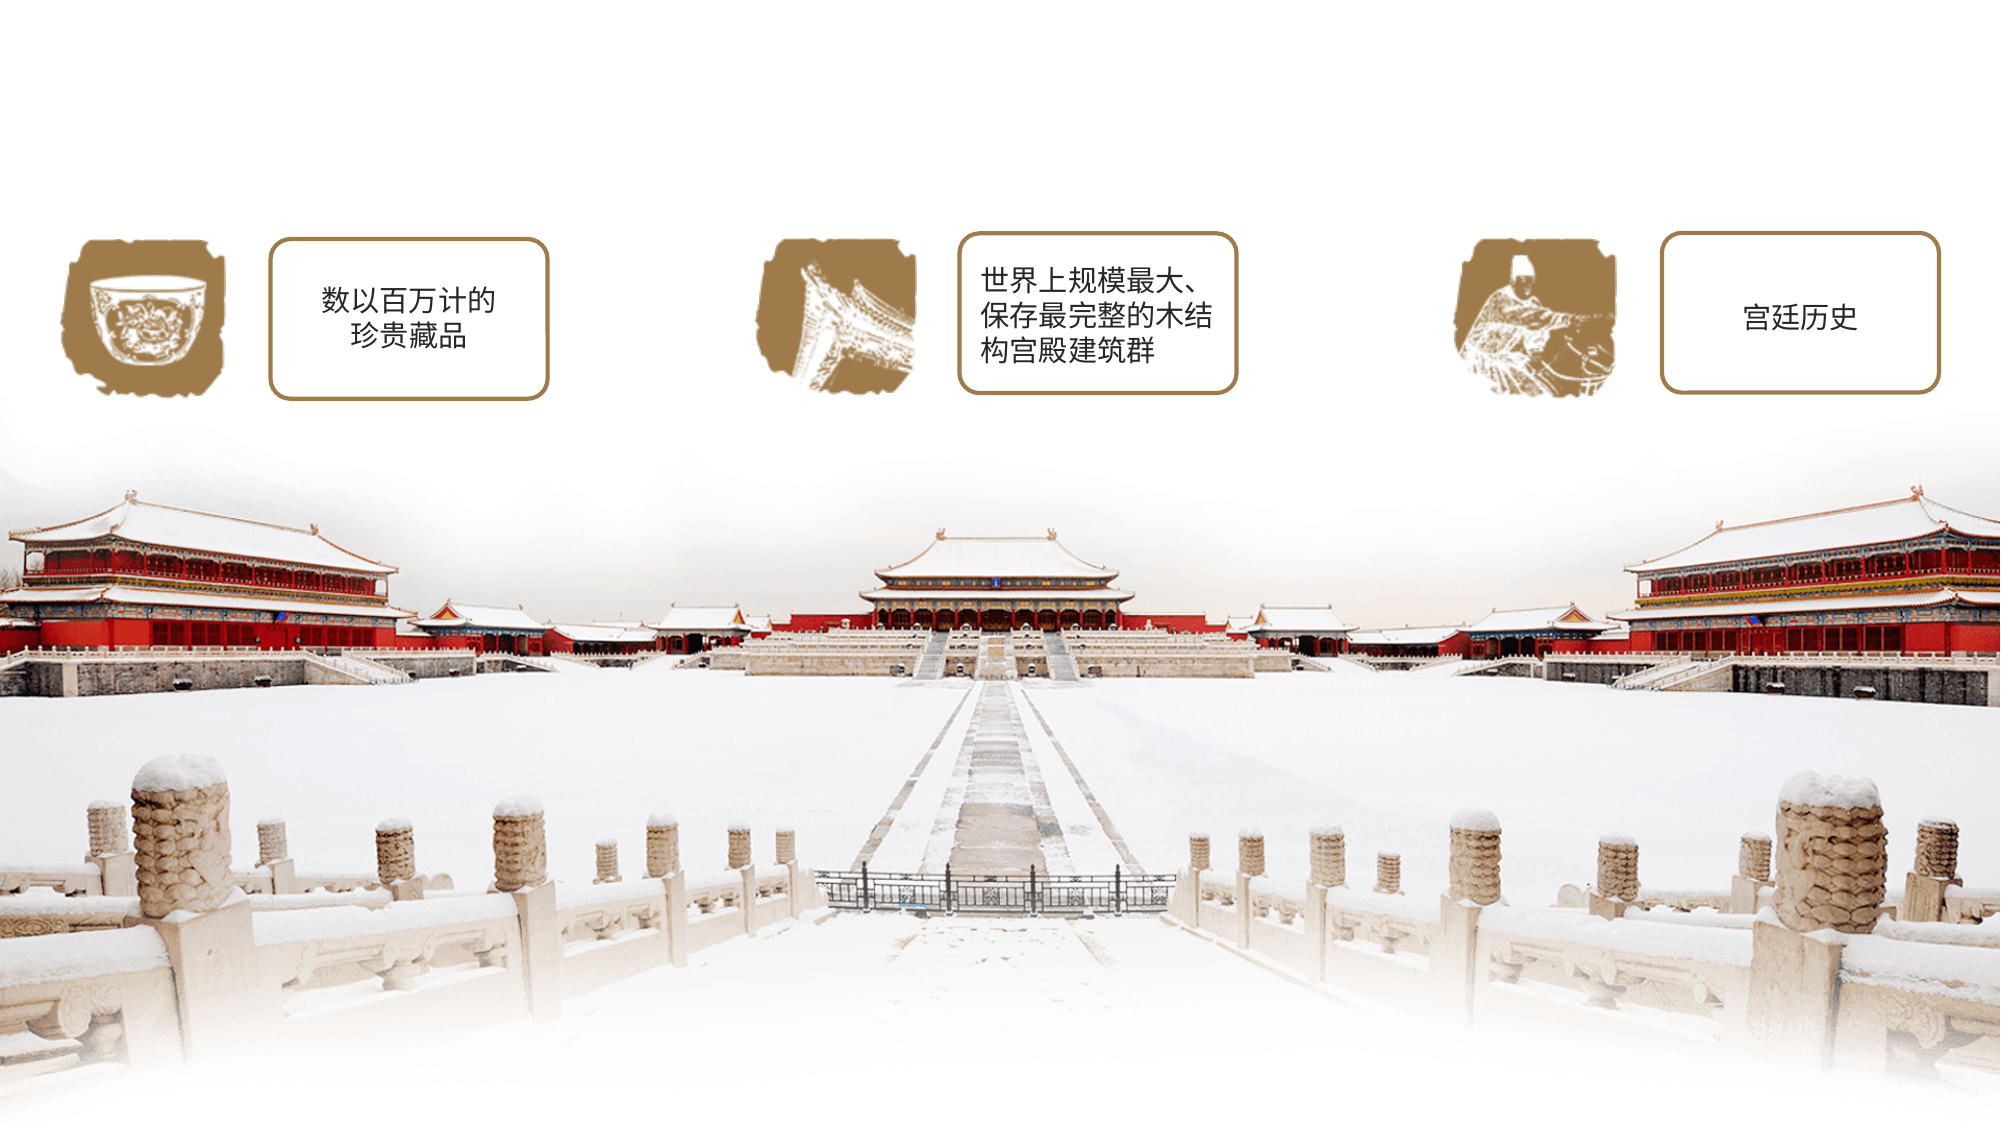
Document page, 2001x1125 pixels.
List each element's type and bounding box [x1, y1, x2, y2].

text_box [755, 233, 1237, 396]
text_box [1453, 232, 1939, 399]
text_box [60, 239, 548, 399]
picture [0, 395, 2000, 1125]
